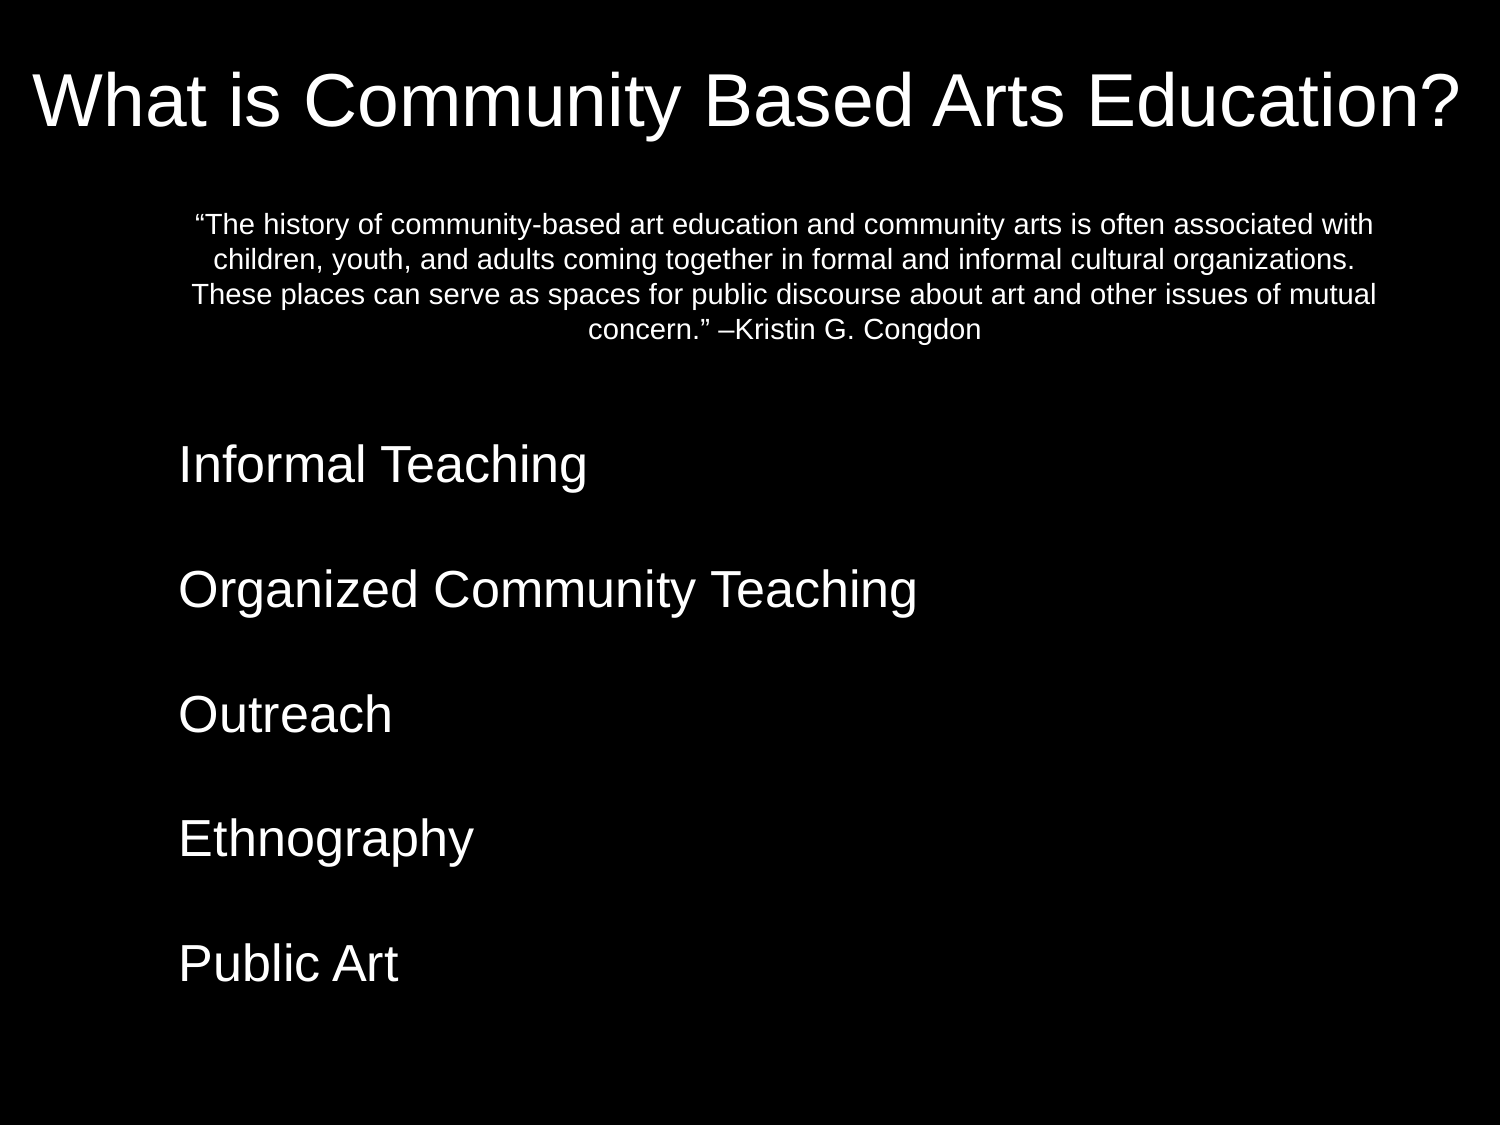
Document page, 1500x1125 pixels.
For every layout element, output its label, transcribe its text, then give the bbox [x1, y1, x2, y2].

text_box Informal Teaching Organized Community Teaching Outreach Ethnography Public Art [164, 422, 1407, 1000]
text_box What is Community Based Arts Education? [18, 43, 1490, 239]
text_box “The history of community-based art education and community arts is often associated with children, youth, and adults coming together in formal and informal cultural organizations. These places can serve as spaces for public discourse about art and other issues of mutual concern.” –Kristin G. Congdon [164, 198, 1407, 353]
